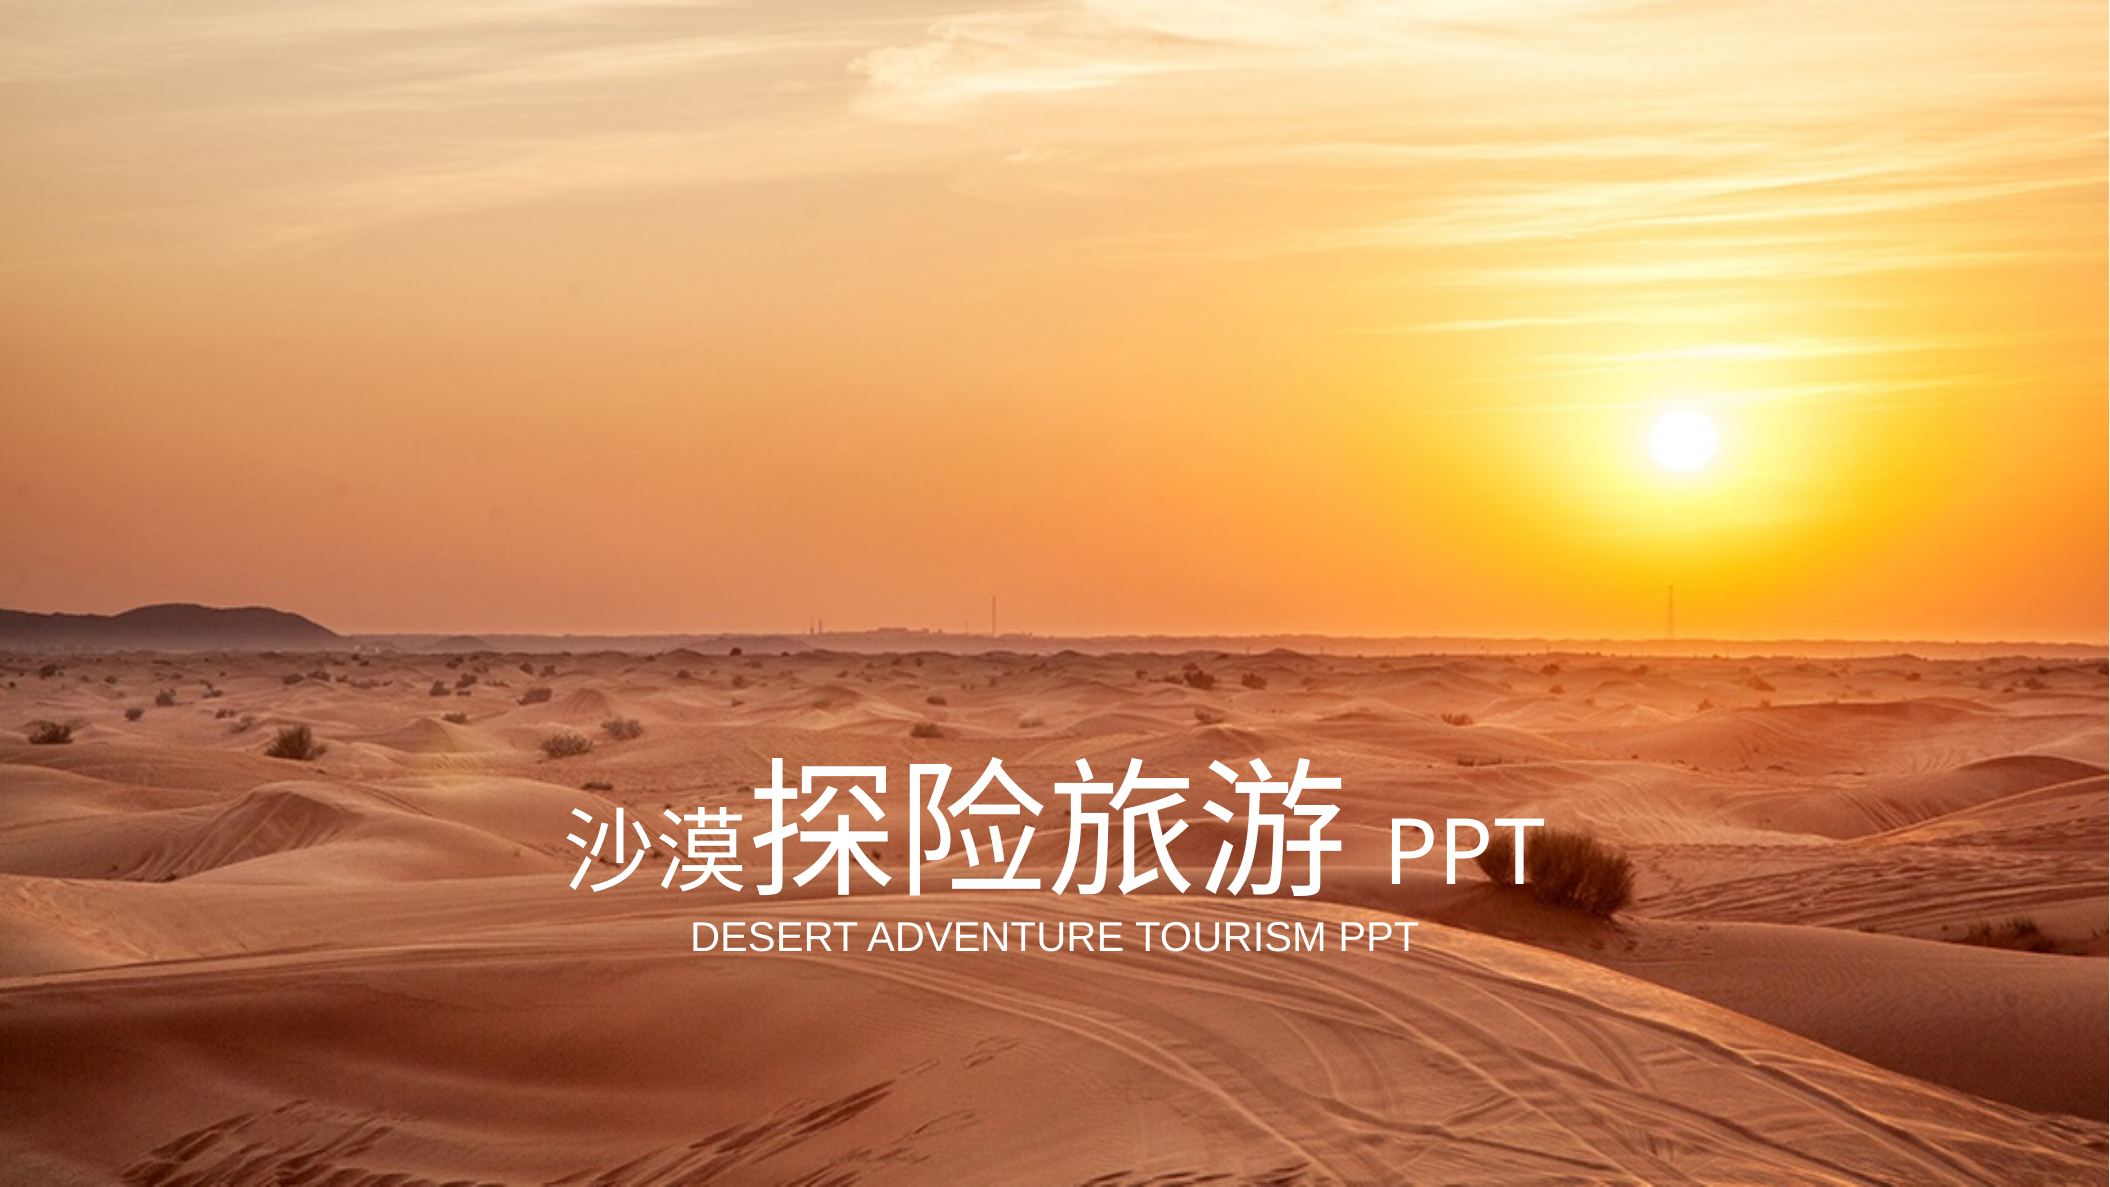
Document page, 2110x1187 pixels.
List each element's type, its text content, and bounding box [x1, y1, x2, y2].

text_box Desert adventure tourism PPT [664, 922, 1445, 967]
text_box 沙漠探险旅游PPT [504, 727, 1606, 922]
text_box [0, 0, 2110, 1187]
